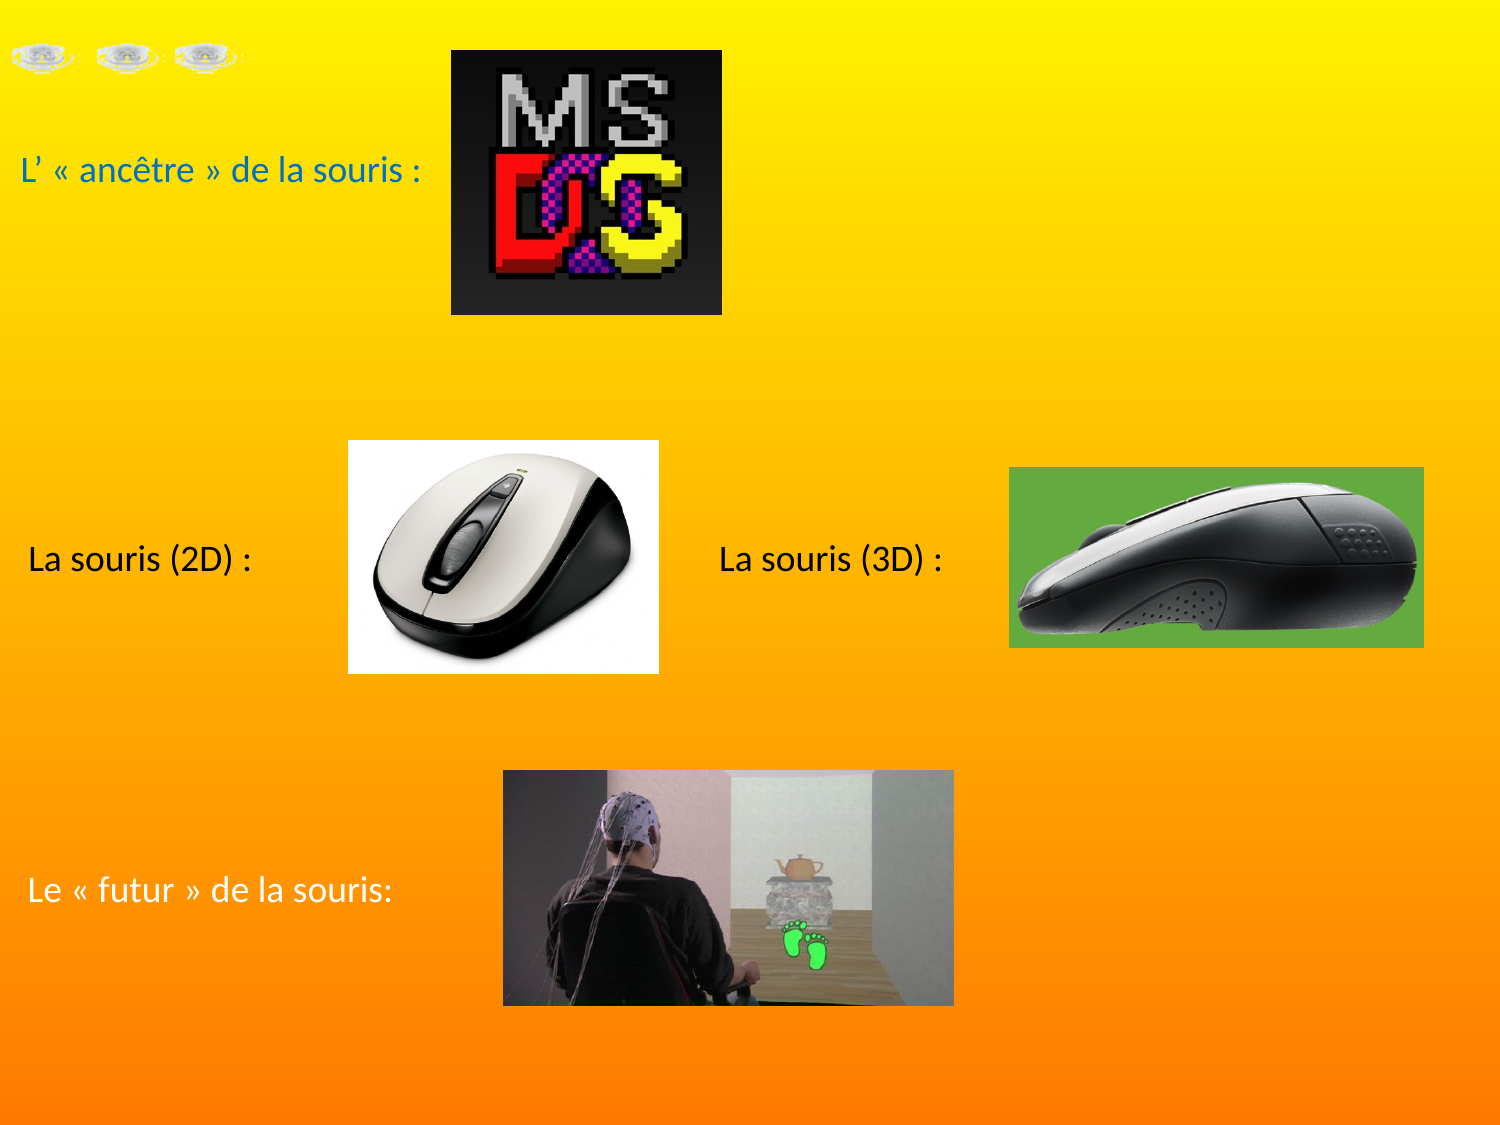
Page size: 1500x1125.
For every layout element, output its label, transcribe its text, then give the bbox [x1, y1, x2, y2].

picture [451, 50, 722, 315]
picture [3, 0, 82, 118]
picture [503, 770, 954, 1006]
text_box La souris (3D) : [690, 527, 981, 587]
text_box Le « futur » de la souris: [0, 857, 431, 918]
text_box L’ « ancêtre » de la souris : [0, 137, 446, 197]
picture [348, 440, 659, 674]
picture [88, 0, 245, 118]
picture [1009, 467, 1424, 648]
text_box La souris (2D) : [0, 527, 290, 587]
